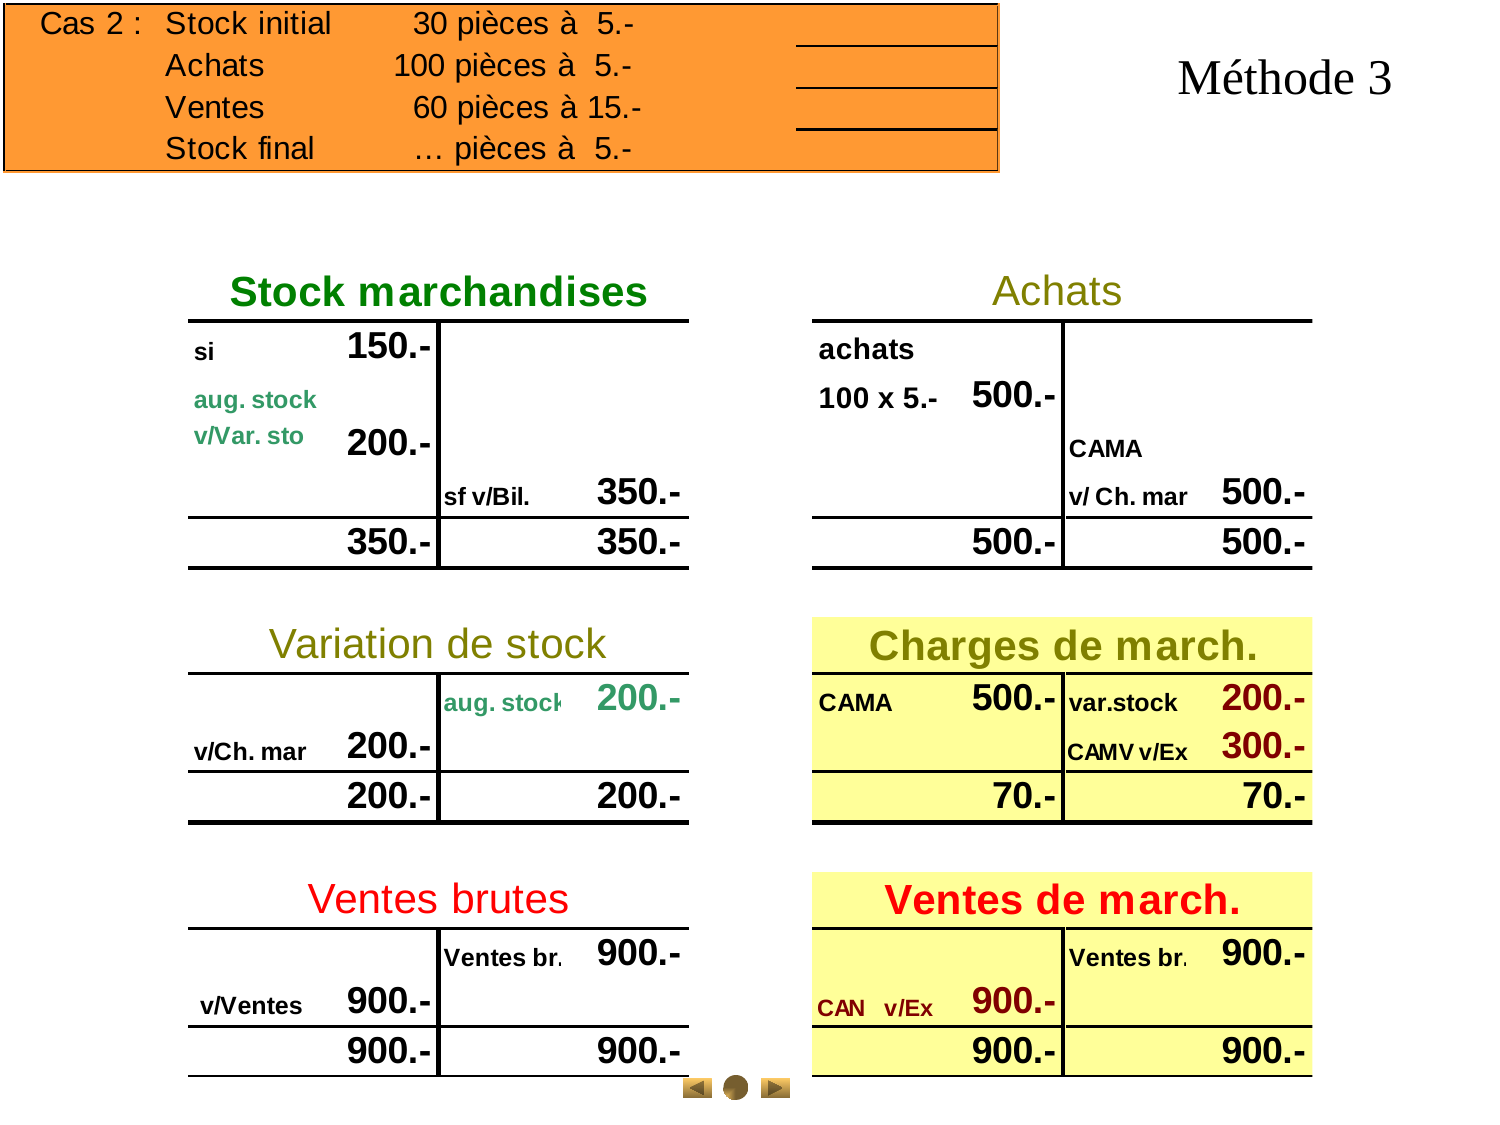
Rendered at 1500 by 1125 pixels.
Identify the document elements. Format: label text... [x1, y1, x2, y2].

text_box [187, 237, 1314, 1079]
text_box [3, 3, 1000, 173]
text_box Méthode 3 [1162, 37, 1475, 113]
